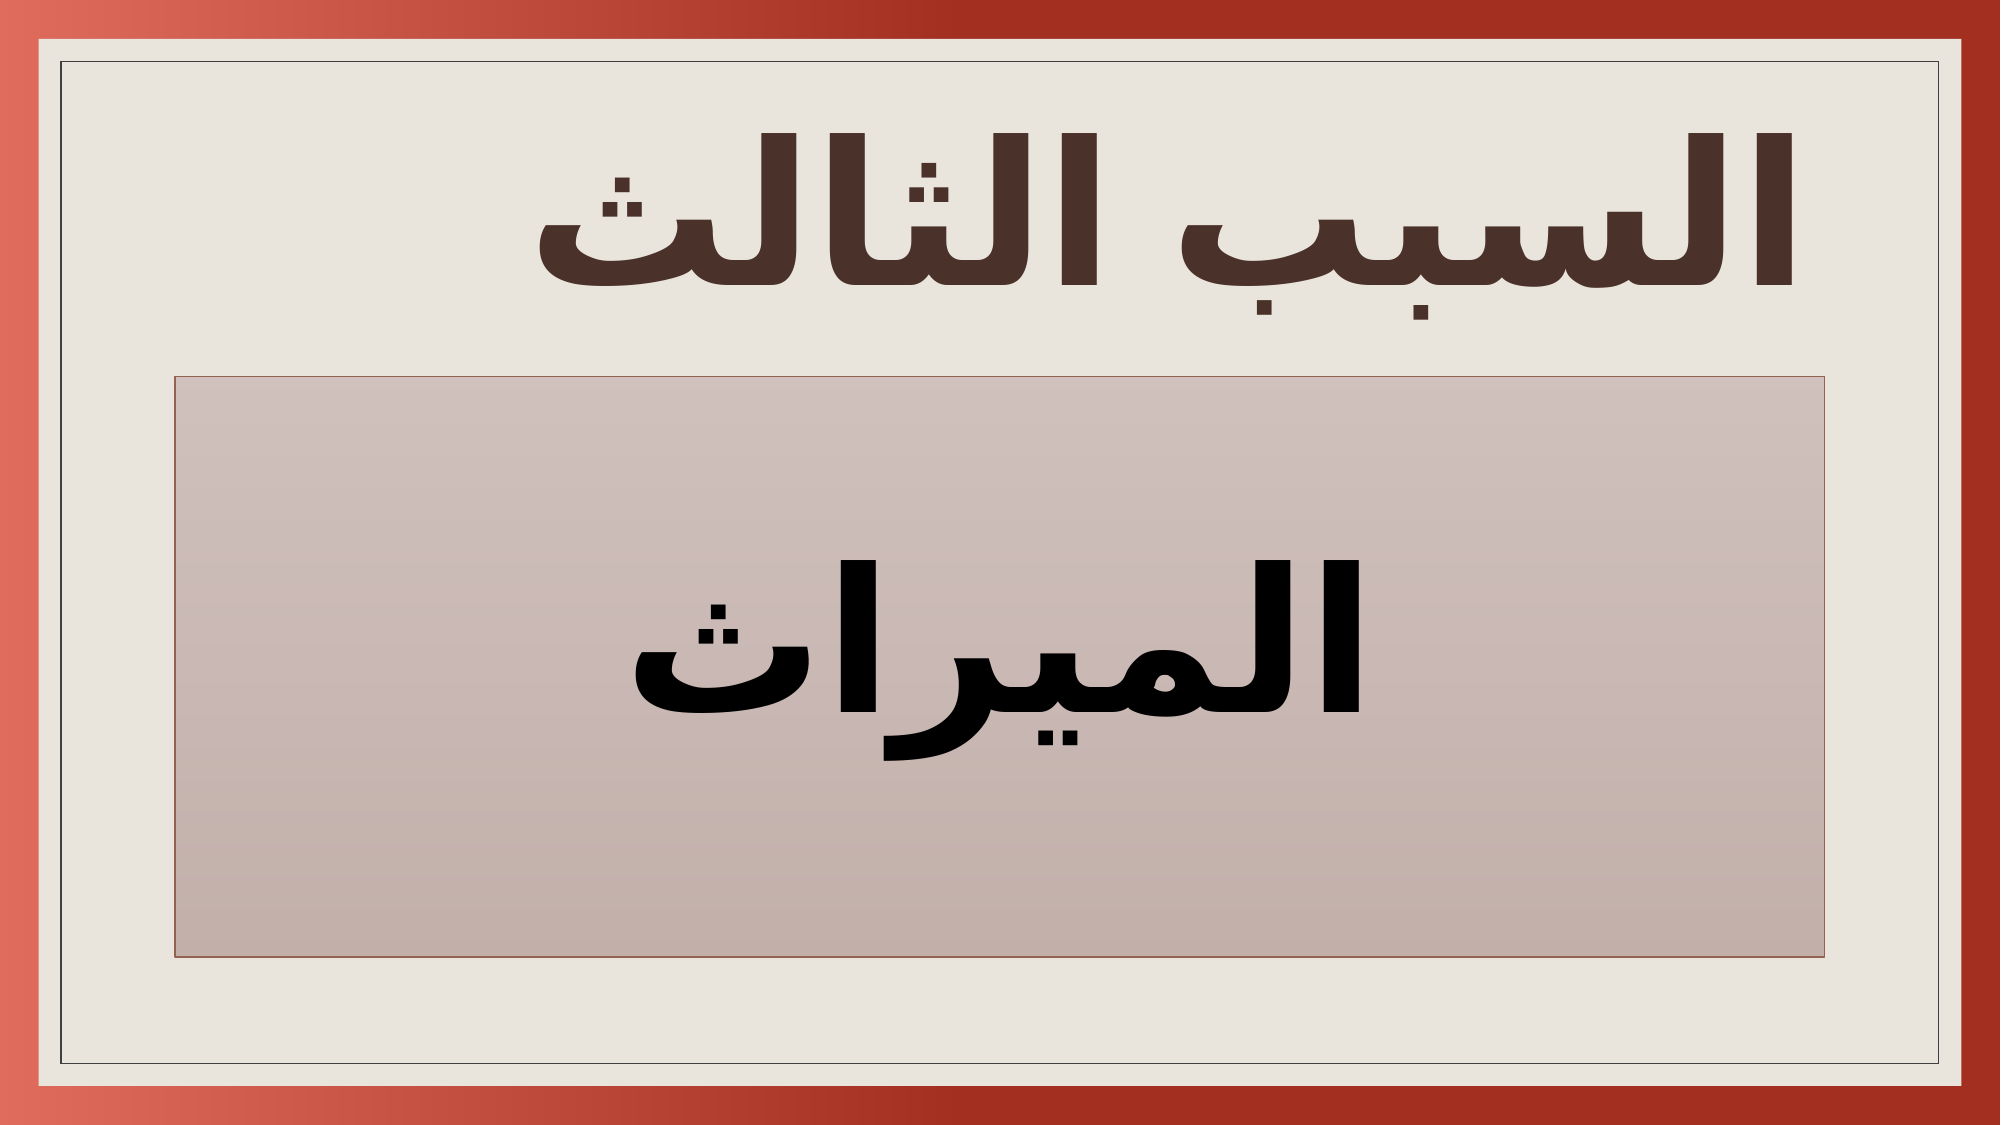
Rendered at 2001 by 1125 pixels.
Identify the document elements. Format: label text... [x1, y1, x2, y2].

list الميراث [174, 376, 1825, 958]
title السبب الثالث [174, 92, 1825, 349]
